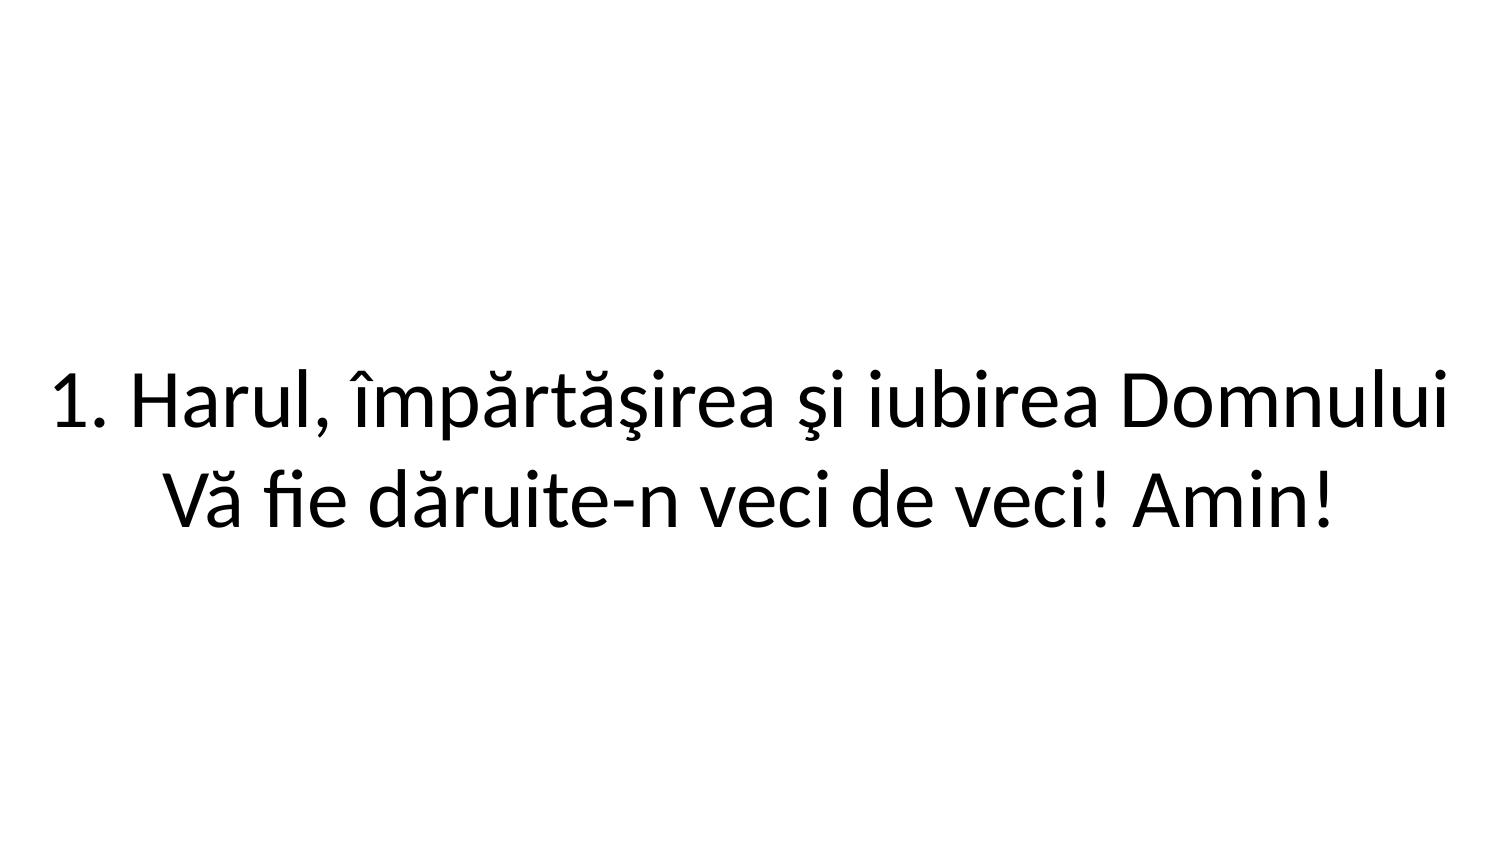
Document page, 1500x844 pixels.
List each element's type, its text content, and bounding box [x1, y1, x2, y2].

text_box 1. Harul, împărtăşirea şi iubirea Domnului Vă fie dăruite­-n veci de veci! Amin! [32, 292, 1468, 552]
